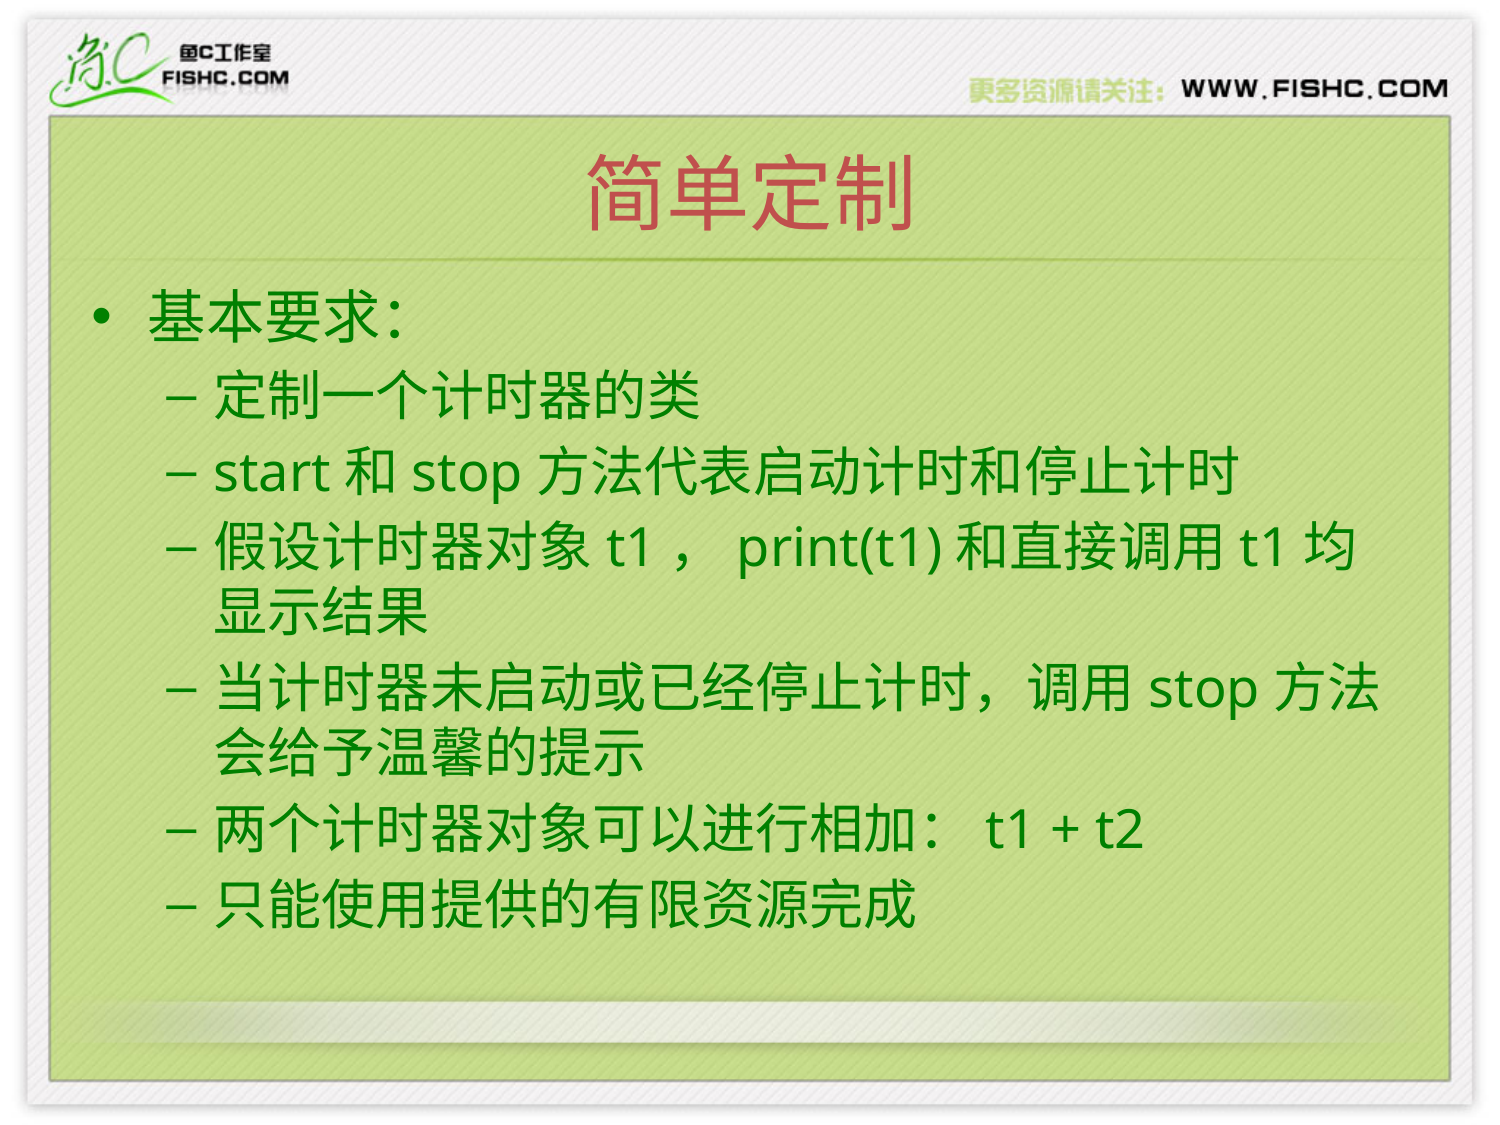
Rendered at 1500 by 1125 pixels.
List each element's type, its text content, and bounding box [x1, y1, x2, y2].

title 简单定制 [75, 113, 1425, 268]
list 基本要求： 定制一个计时器的类 start和stop方法代表启动计时和停止计时 假设计时器对象t1，print(t1)和直接调用t1均显示结果 当计时器未启动或已经停止计时，调用stop方法会给予温馨的提示 两个计时器对象可以进行相加：t1 + t2 只能使用提供的有限资源完成 [76, 272, 1427, 1016]
picture [0, 0, 1500, 1125]
